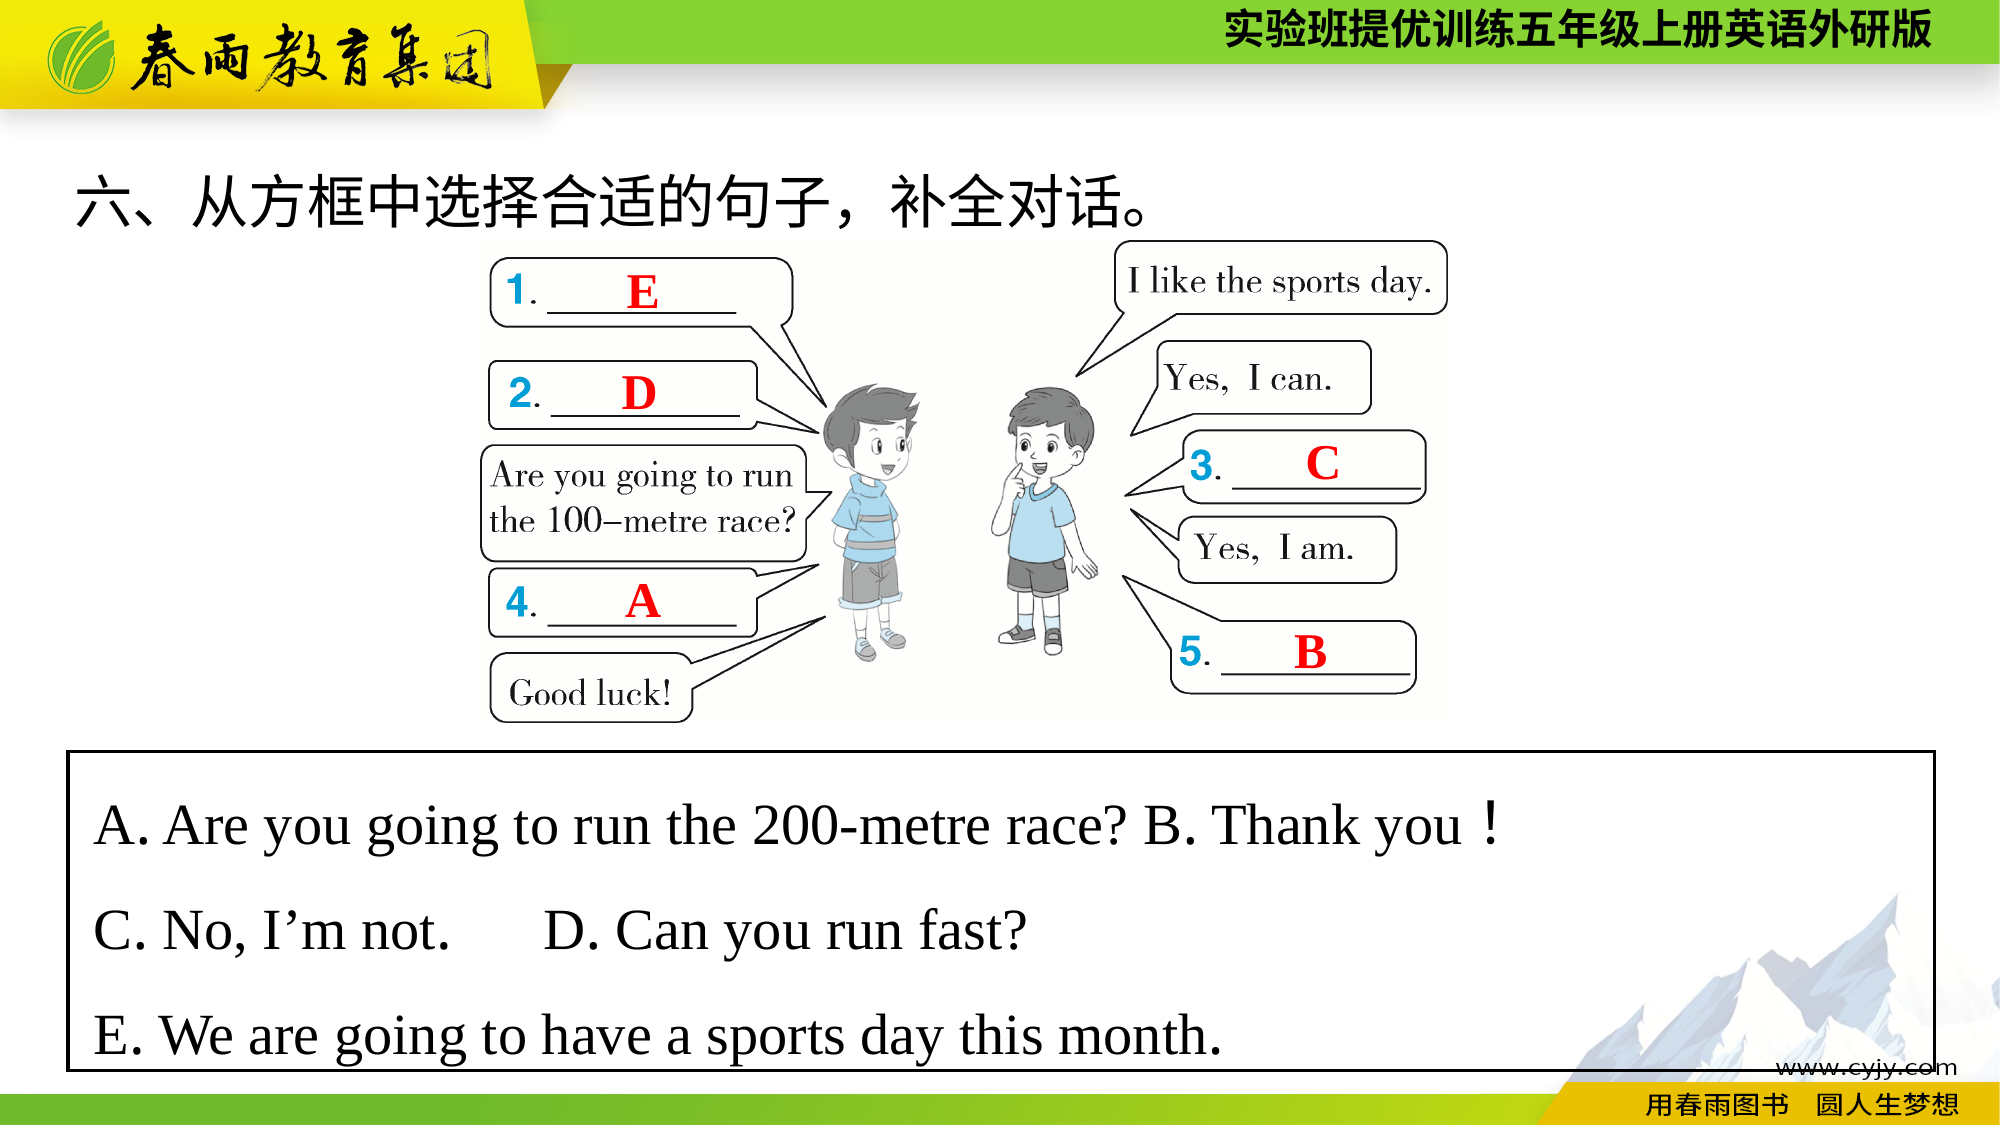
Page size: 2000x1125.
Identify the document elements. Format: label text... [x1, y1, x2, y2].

picture [0, 0, 2000, 1125]
text_box [68, 751, 1935, 1071]
list 六、从方框中选择合适的句子，补全对话。 [59, 122, 1944, 231]
text_box A. Are you going to run the 200-metre race? B. Thank you！ C. No, I’m not. D. Can you run fast? E. We are going to have a sports day this month. [78, 743, 1963, 1074]
